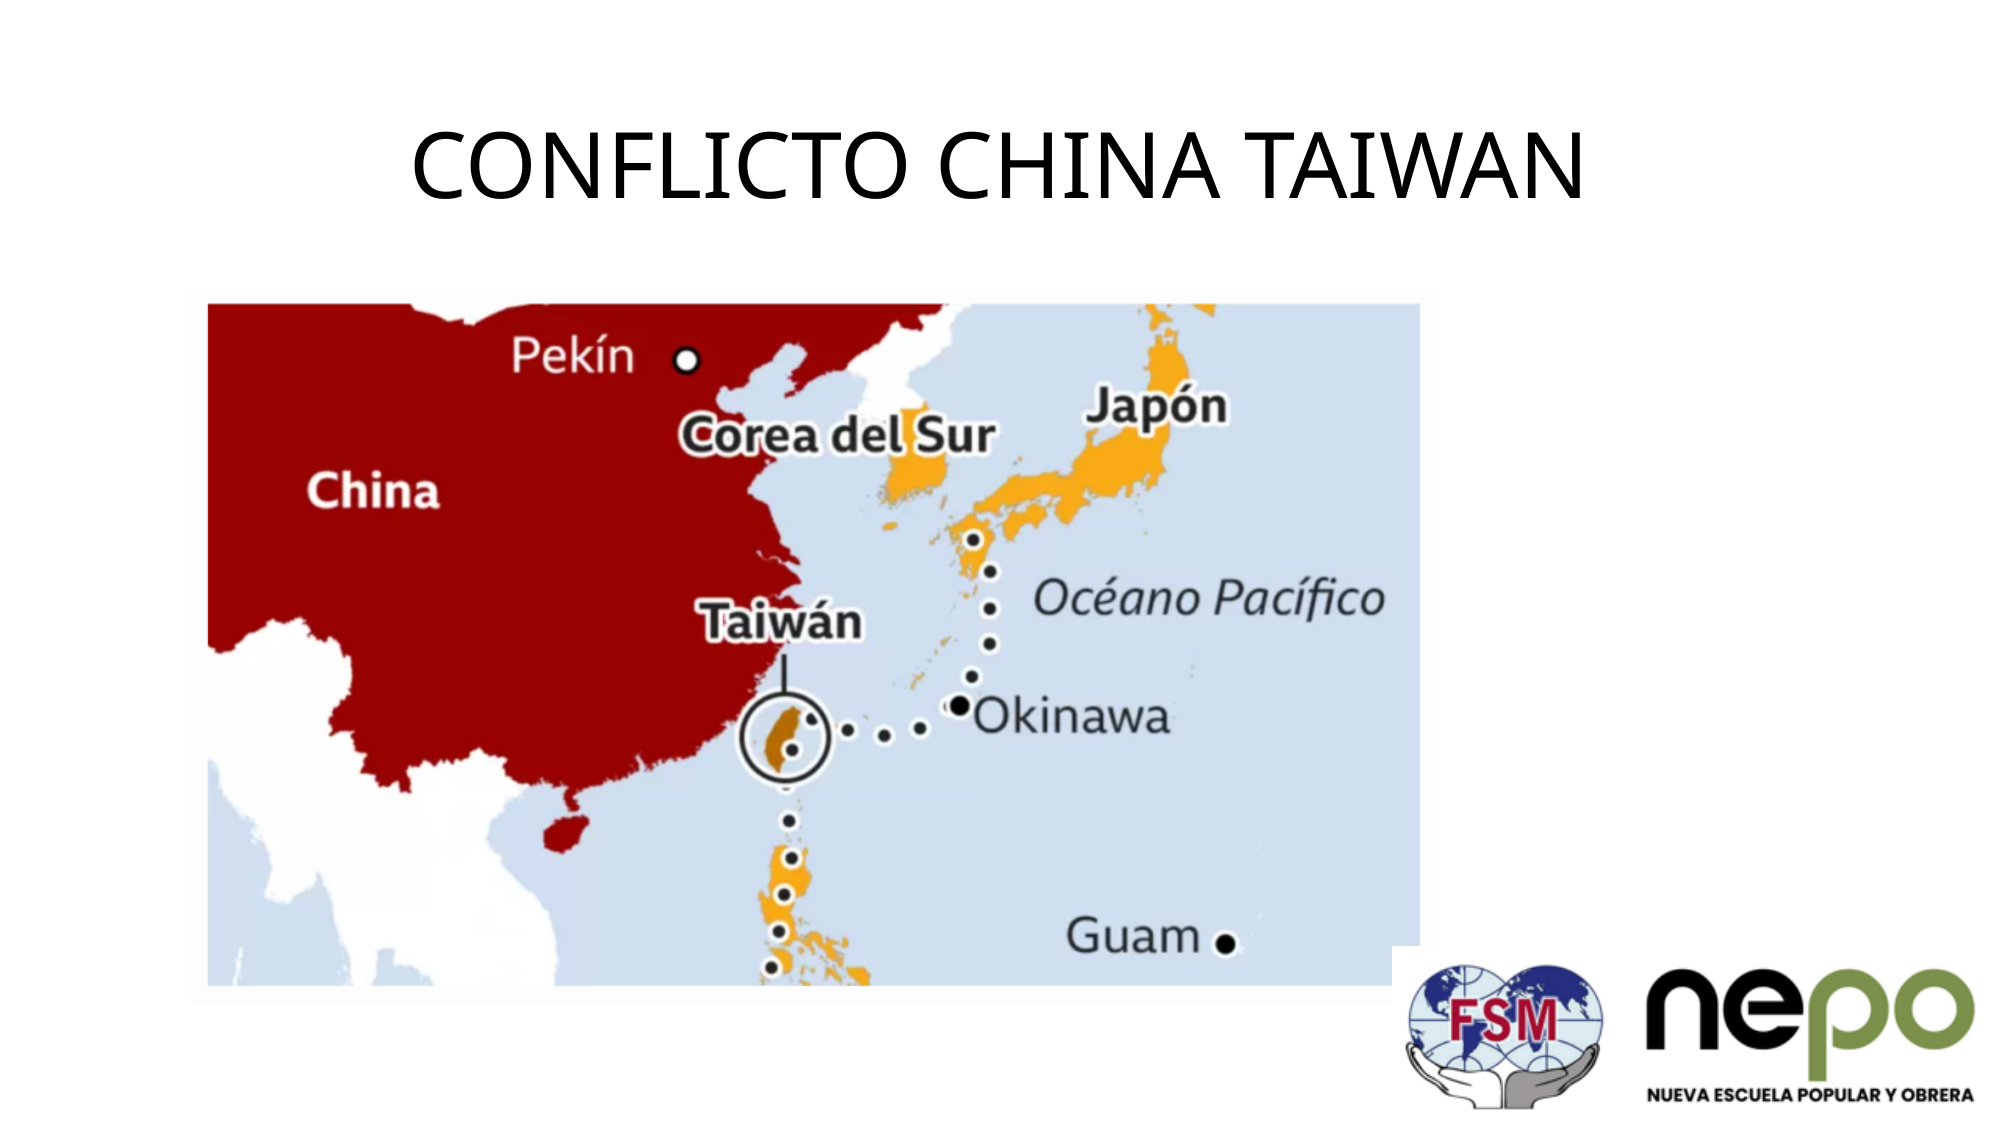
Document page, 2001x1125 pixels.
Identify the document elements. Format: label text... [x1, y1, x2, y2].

title CONFLICTO CHINA TAIWAN [137, 59, 1863, 278]
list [191, 288, 1436, 1004]
picture [1392, 945, 1994, 1119]
